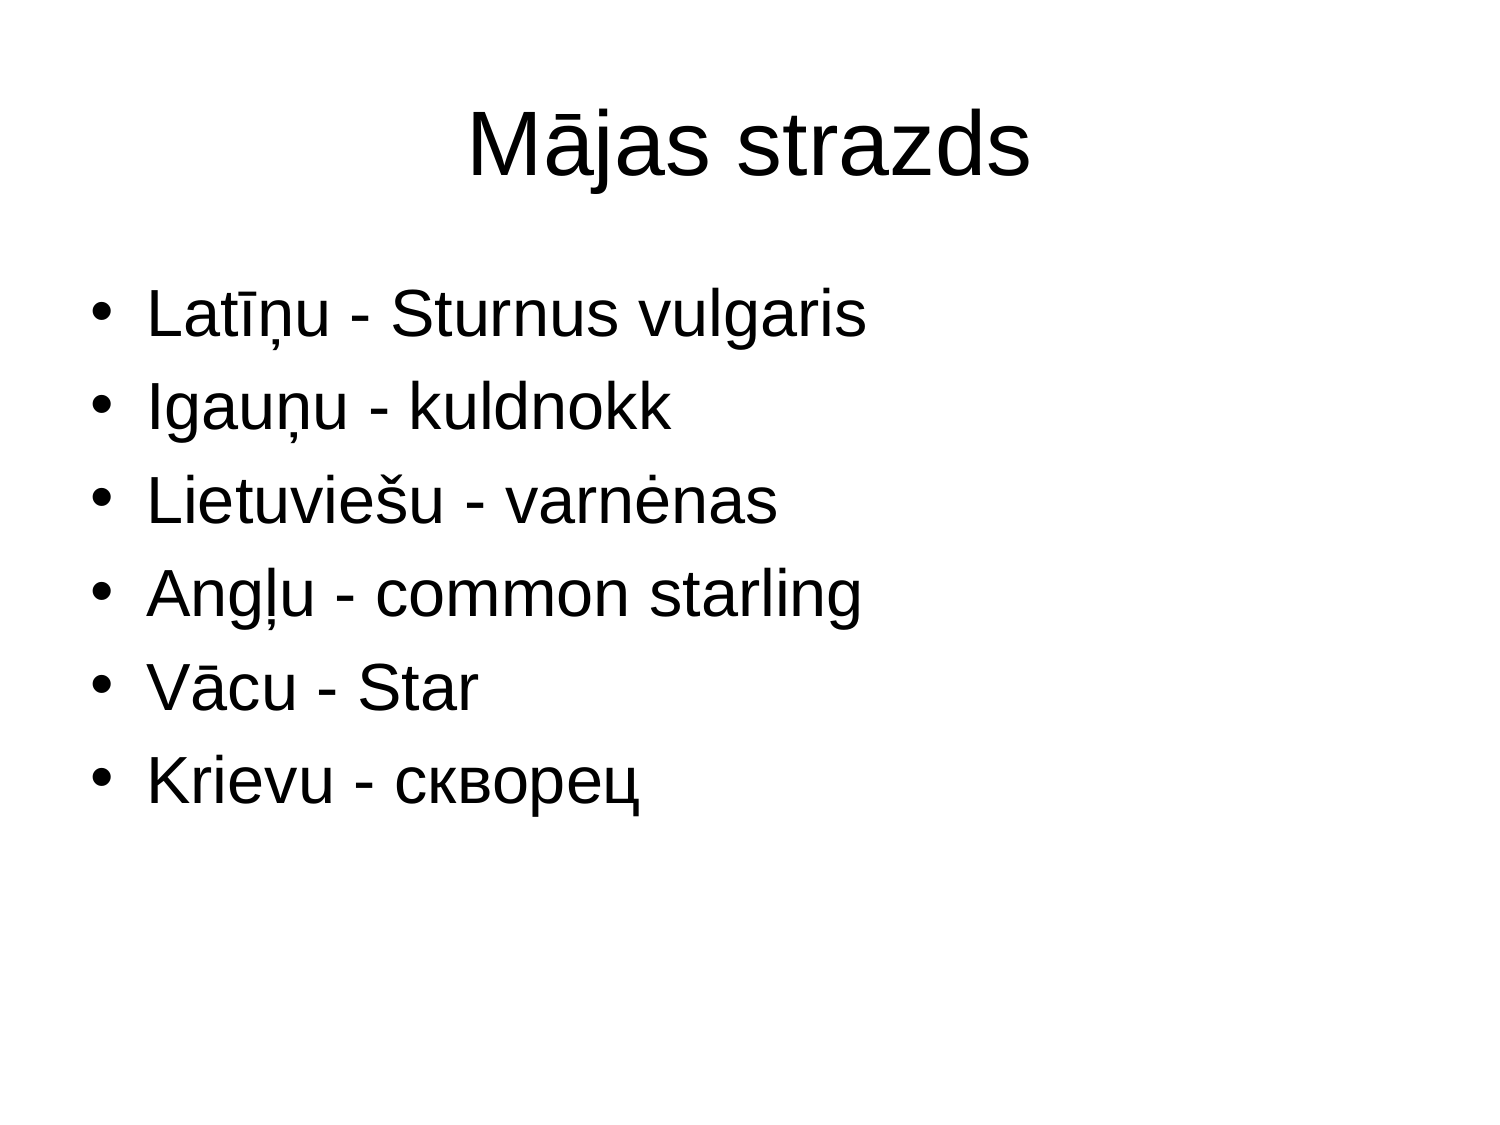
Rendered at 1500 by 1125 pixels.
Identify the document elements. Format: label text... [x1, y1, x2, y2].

title Mājas strazds [74, 44, 1426, 233]
list Latīņu - Sturnus vulgaris Igauņu - kuldnokk Lietuviešu - varnėnas Angļu - common starling Vācu - Star Krievu - скворец [74, 262, 1426, 1006]
